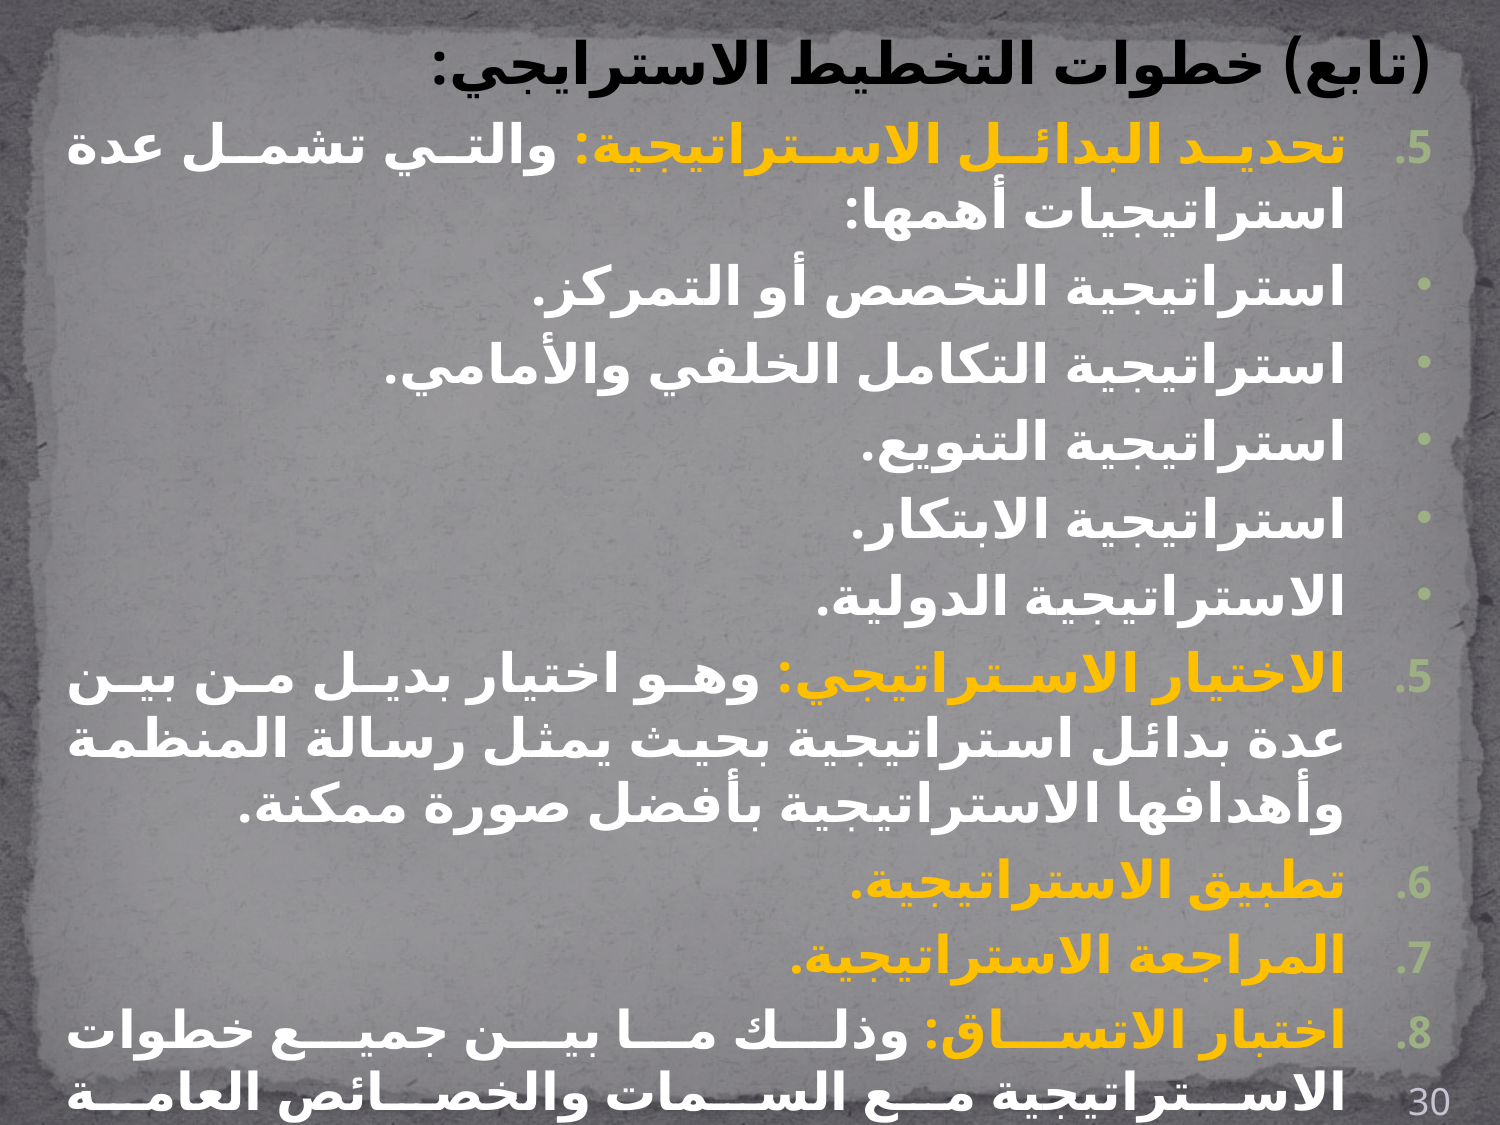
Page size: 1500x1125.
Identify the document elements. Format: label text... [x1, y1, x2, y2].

list (تابع) خطوات التخطيط الاسترايجي: تحديد البدائل الاستراتيجية: والتي تشمل عدة استراتيجيات أهمها: استراتيجية التخصص أو التمركز. استراتيجية التكامل الخلفي والأمامي. استراتيجية التنويع. استراتيجية الابتكار. الاستراتيجية الدولية. الاختيار الاستراتيجي: وهو اختيار بديل من بين عدة بدائل استراتيجية بحيث يمثل رسالة المنظمة وأهدافها الاستراتيجية بأفضل صورة ممكنة. تطبيق الاستراتيجية. المراجعة الاستراتيجية. اختبار الاتساق: وذلك ما بين جميع خطوات الاستراتيجية مع السمات والخصائص العامة للمنظمة. الخطط الموقفية: بشأن افتراضات مختلفة تجاه البيئة مثل انقطاع المواد الخام. [51, 19, 1447, 1083]
slide_number 30 [1379, 1066, 1480, 1125]
